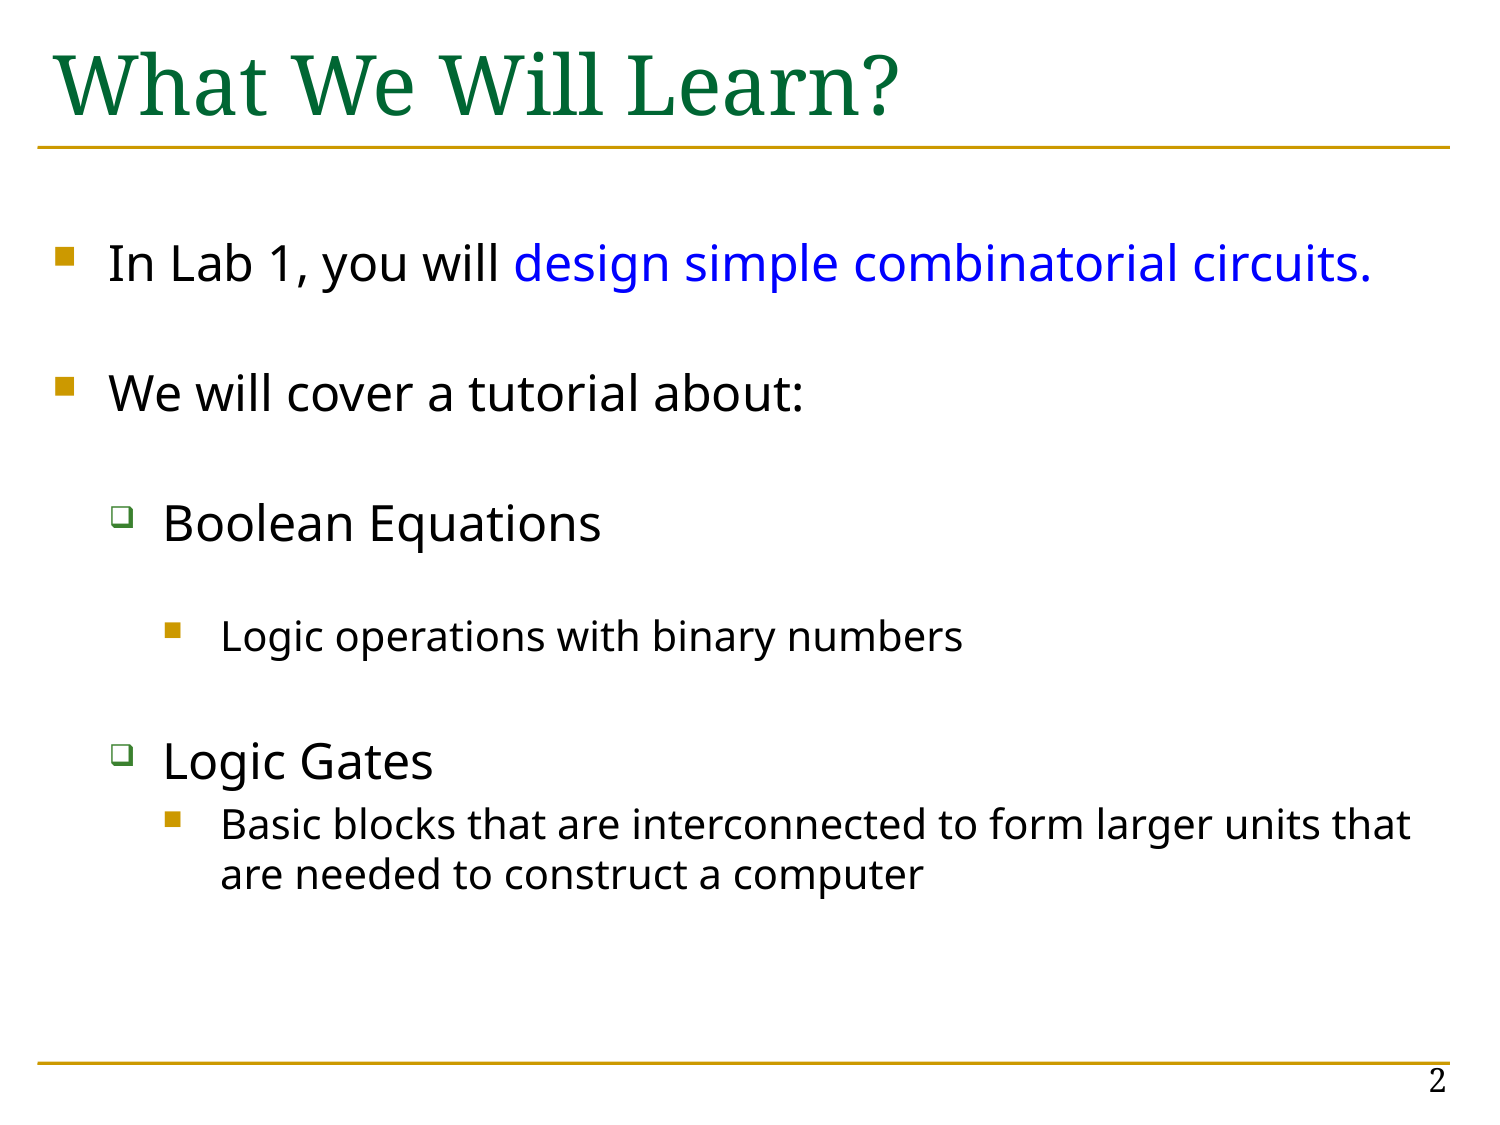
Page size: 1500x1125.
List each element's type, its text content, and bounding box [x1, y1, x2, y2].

title What We Will Learn? [37, 24, 1450, 163]
slide_number 2 [1111, 1036, 1462, 1112]
list In Lab 1, you will design simple combinatorial circuits. We will cover a tutorial about: Boolean Equations Logic operations with binary numbers Logic Gates Basic blocks that are interconnected to form larger units that are needed to construct a computer [37, 163, 1450, 1016]
